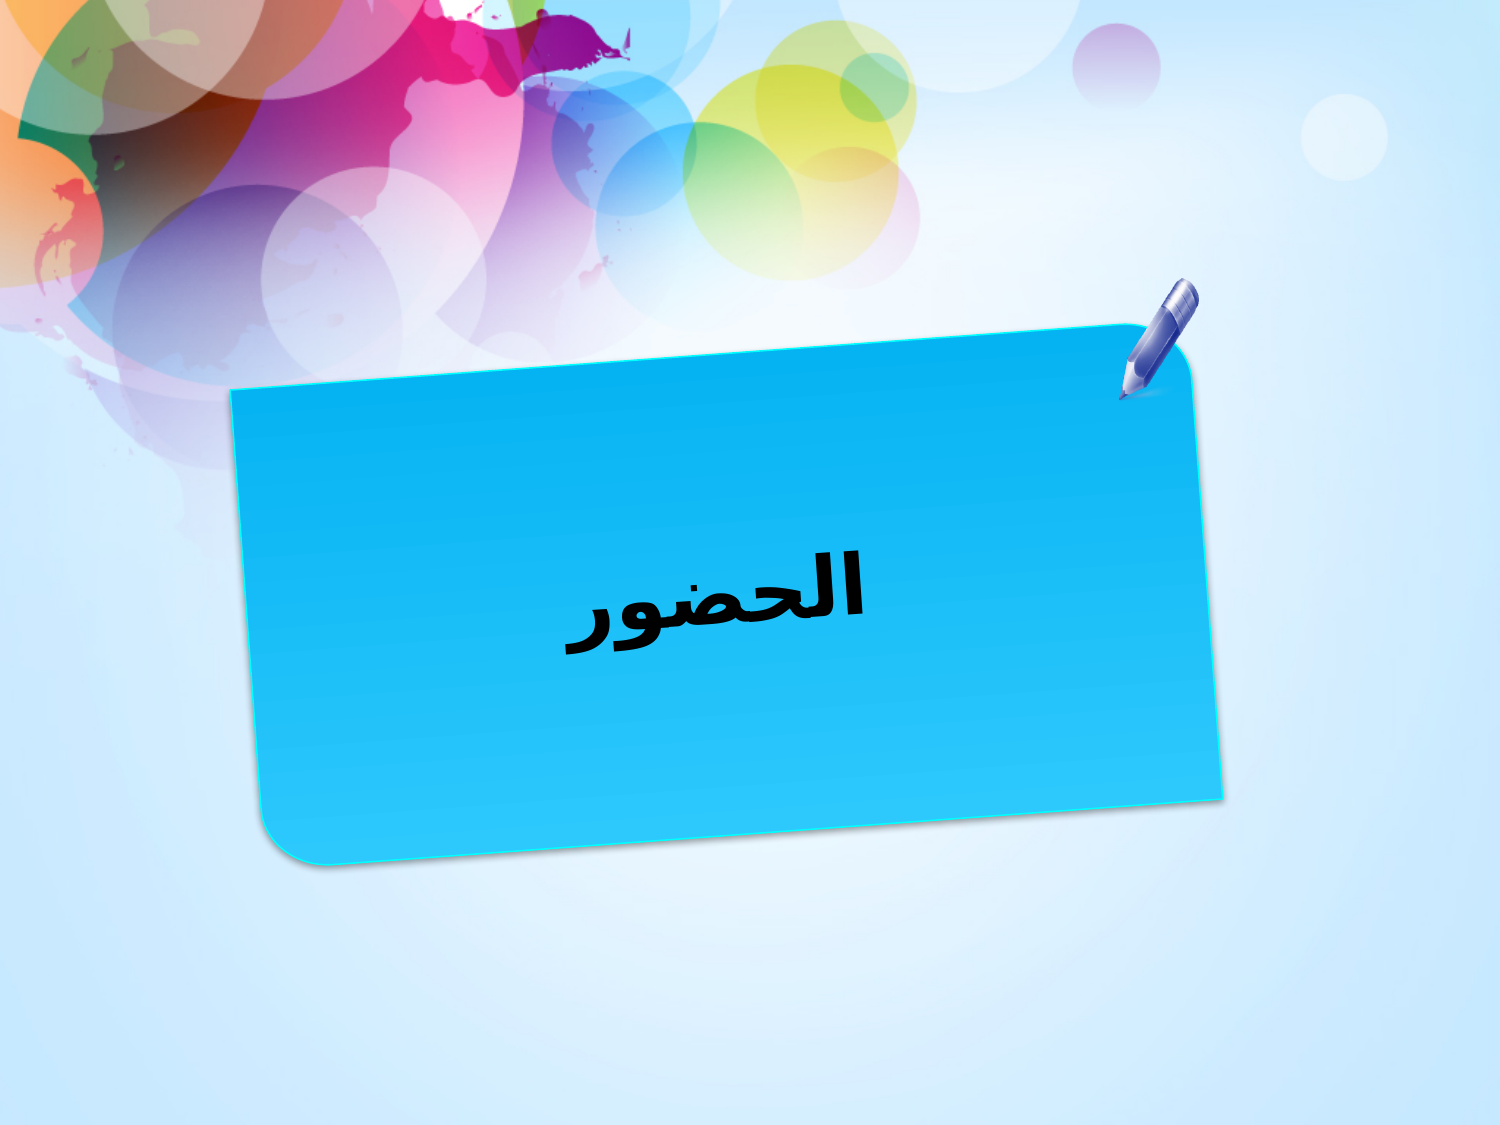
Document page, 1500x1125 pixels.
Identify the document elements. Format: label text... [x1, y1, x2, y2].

picture [0, 0, 1500, 1125]
list الحضور [312, 397, 1122, 788]
text_box [229, 324, 1224, 866]
